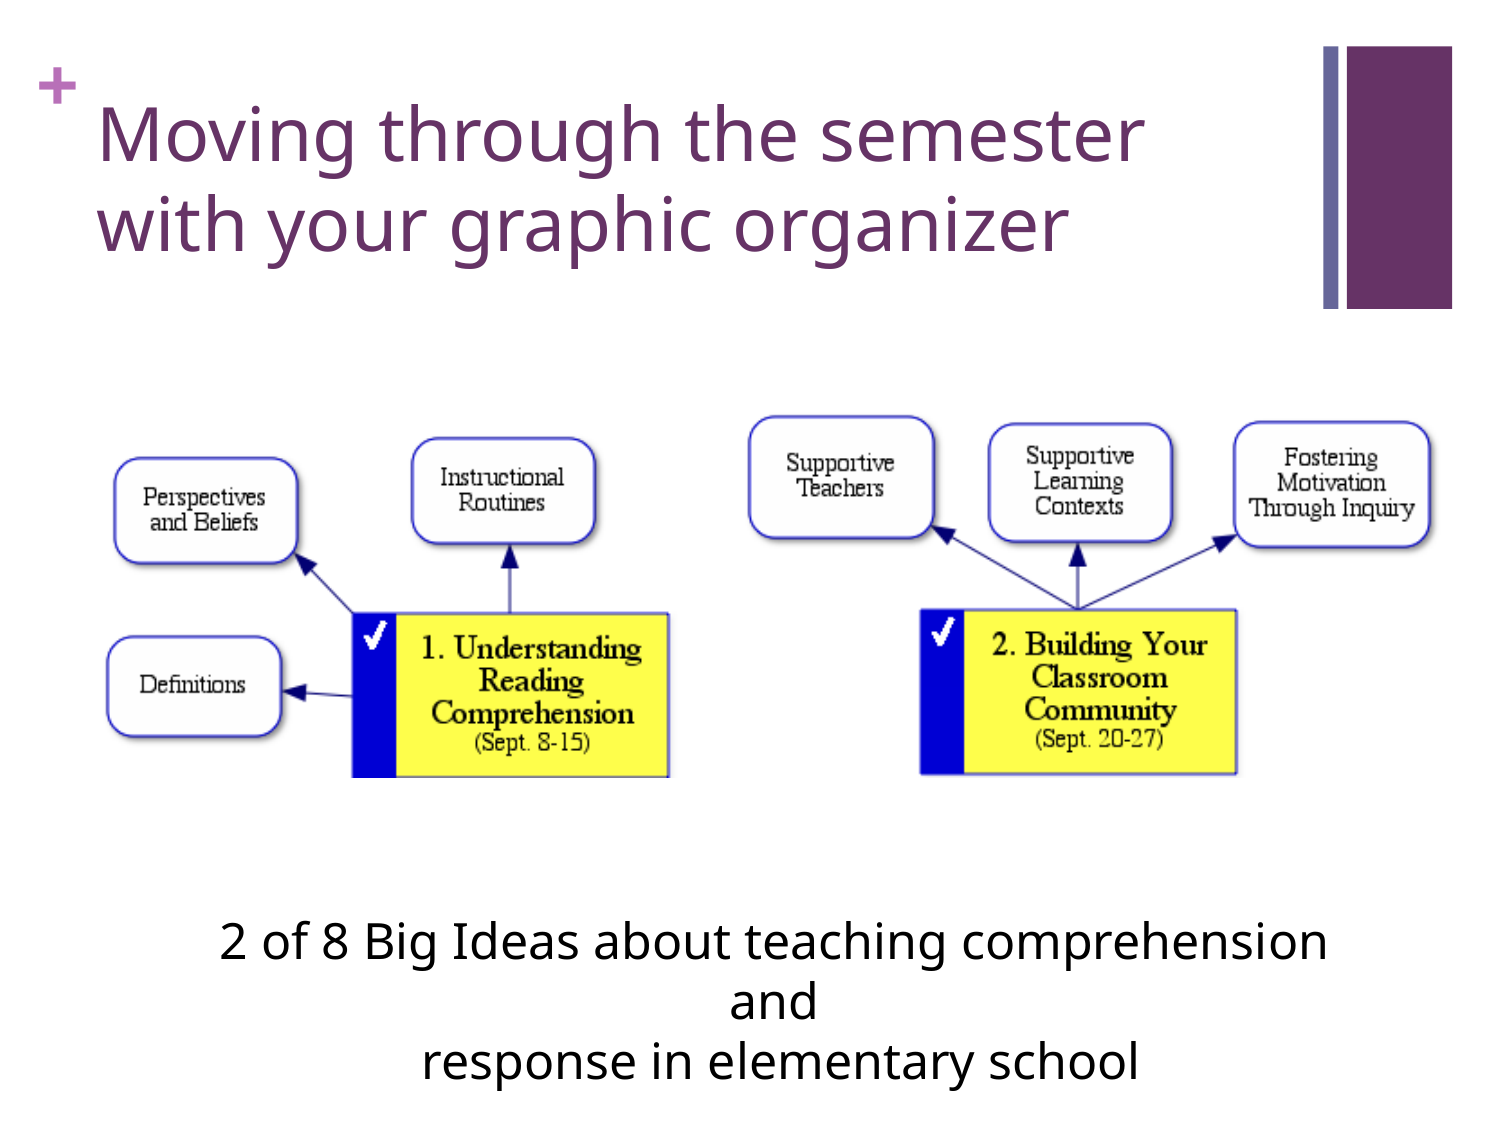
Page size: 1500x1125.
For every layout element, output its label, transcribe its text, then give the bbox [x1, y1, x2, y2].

picture [0, 346, 1500, 779]
text_box 2 of 8 Big Ideas about teaching comprehension and response in elementary school [172, 901, 1378, 1097]
title Moving through the semester with your graphic organizer [81, 79, 1322, 263]
